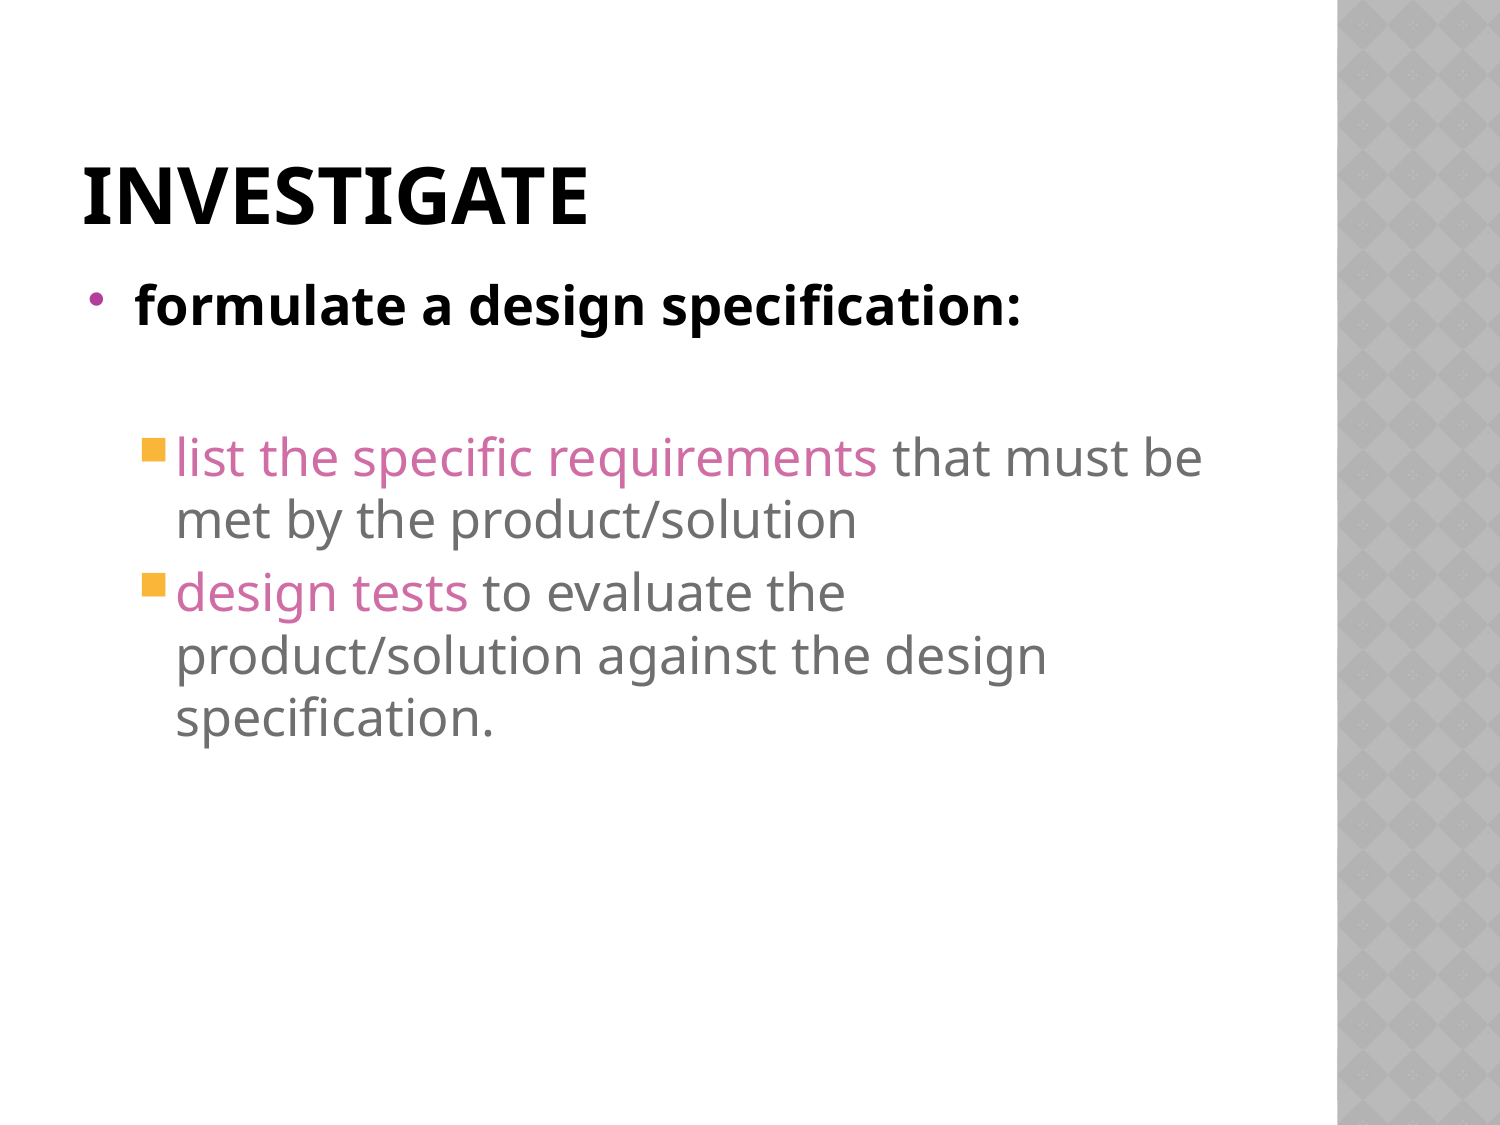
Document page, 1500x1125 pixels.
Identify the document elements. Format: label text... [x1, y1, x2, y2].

list formulate a design specification: list the specific requirements that must be met by the product/solution design tests to evaluate the product/solution against the design specification. [75, 264, 1263, 1059]
title investigate [75, 52, 1263, 240]
